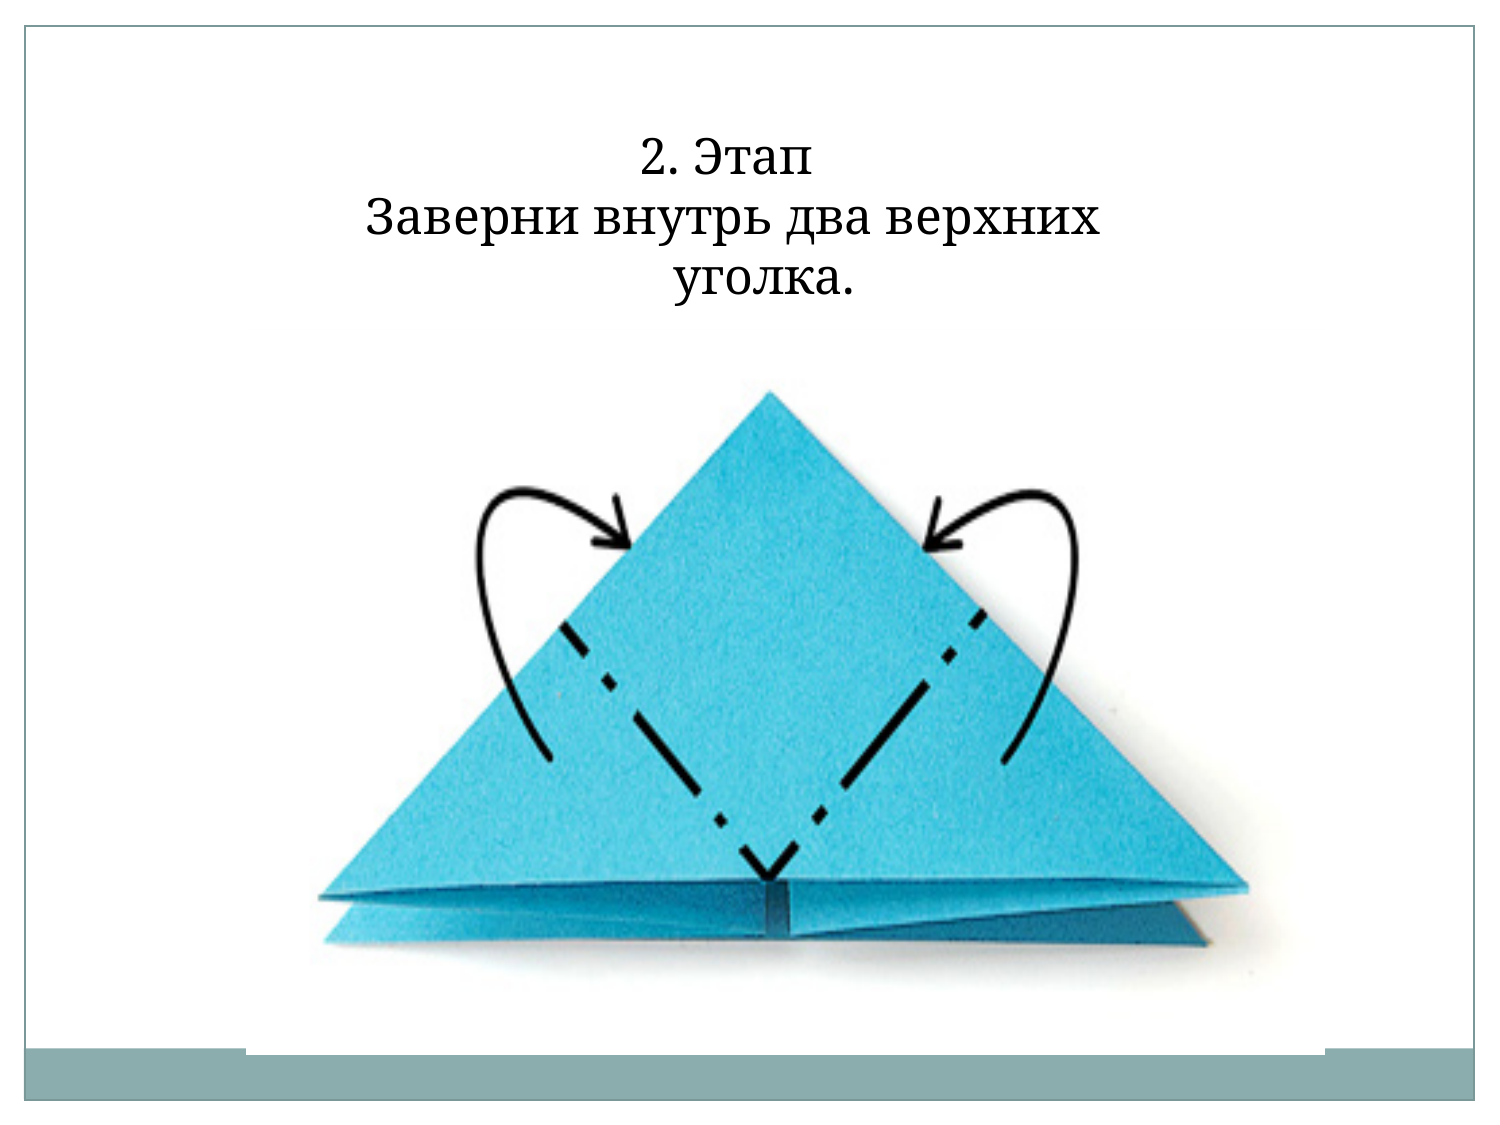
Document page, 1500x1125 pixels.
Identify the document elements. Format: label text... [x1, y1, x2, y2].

text_box 2. Этап Заверни внутрь два верхних уголка. [316, 117, 1137, 325]
picture [245, 327, 1325, 1055]
